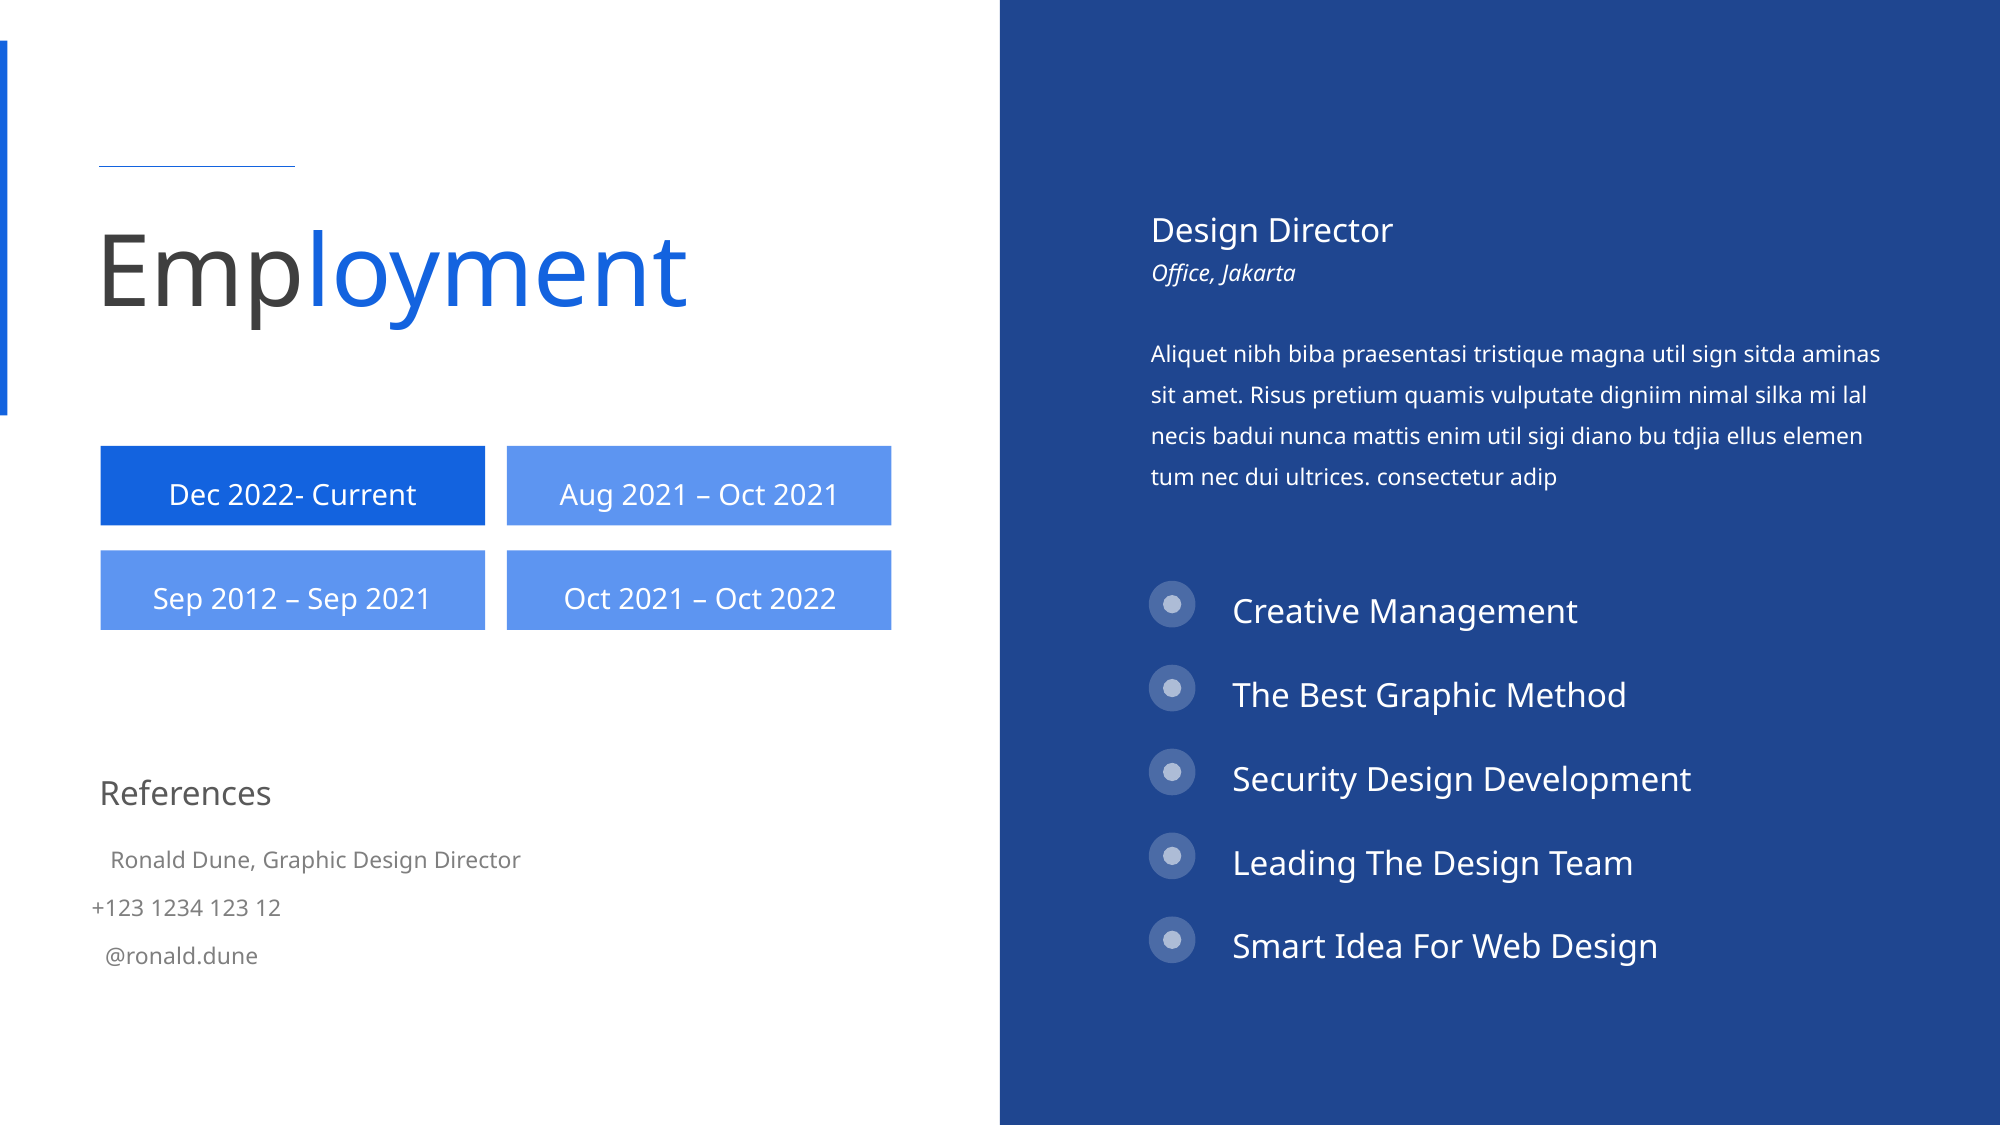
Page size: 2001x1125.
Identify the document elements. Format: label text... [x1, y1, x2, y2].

text_box Oct 2021 – Oct 2022 [526, 555, 874, 623]
text_box Smart Idea For Web Design [1217, 898, 1711, 973]
text_box Dec 2022- Current [119, 451, 467, 519]
text_box +123 1234 123 12 [76, 886, 297, 929]
text_box [0, 39, 8, 416]
text_box [506, 445, 892, 526]
text_box [1161, 929, 1183, 951]
text_box Aug 2021 – Oct 2021 [526, 451, 874, 519]
text_box [999, 0, 2000, 1125]
text_box [1147, 747, 1197, 797]
text_box [1147, 579, 1197, 629]
text_box [1161, 761, 1183, 783]
text_box Ronald Dune, Graphic Design Director [95, 838, 537, 881]
text_box Employment [80, 199, 806, 335]
text_box Creative Management [1217, 562, 1668, 638]
text_box Security Design Development [1217, 730, 1771, 805]
text_box [1161, 845, 1183, 867]
text_box [1147, 915, 1197, 965]
text_box [99, 549, 486, 631]
text_box References [84, 744, 368, 820]
text_box Leading The Design Team [1217, 814, 1734, 889]
text_box The Best Graphic Method [1217, 646, 1711, 722]
text_box [99, 445, 486, 526]
text_box [506, 549, 892, 631]
text_box [1161, 593, 1183, 615]
text_box [1147, 831, 1197, 881]
text_box [1161, 677, 1183, 699]
text_box Design Director [1136, 181, 1468, 257]
text_box Sep 2012 – Sep 2021 [119, 555, 467, 623]
text_box Office, Jakarta [1136, 257, 1369, 293]
text_box [1147, 663, 1197, 713]
text_box Aliquet nibh biba praesentasi tristique magna util sign sitda aminas sit amet. Risus pretium quamis vulputate digniim nimal silka mi lal necis badui nunca mattis enim util sigi diano bu tdjia ellus elemen tum nec dui ultrices. consectetur adip [1136, 318, 1909, 498]
text_box @ronald.dune [90, 934, 274, 977]
